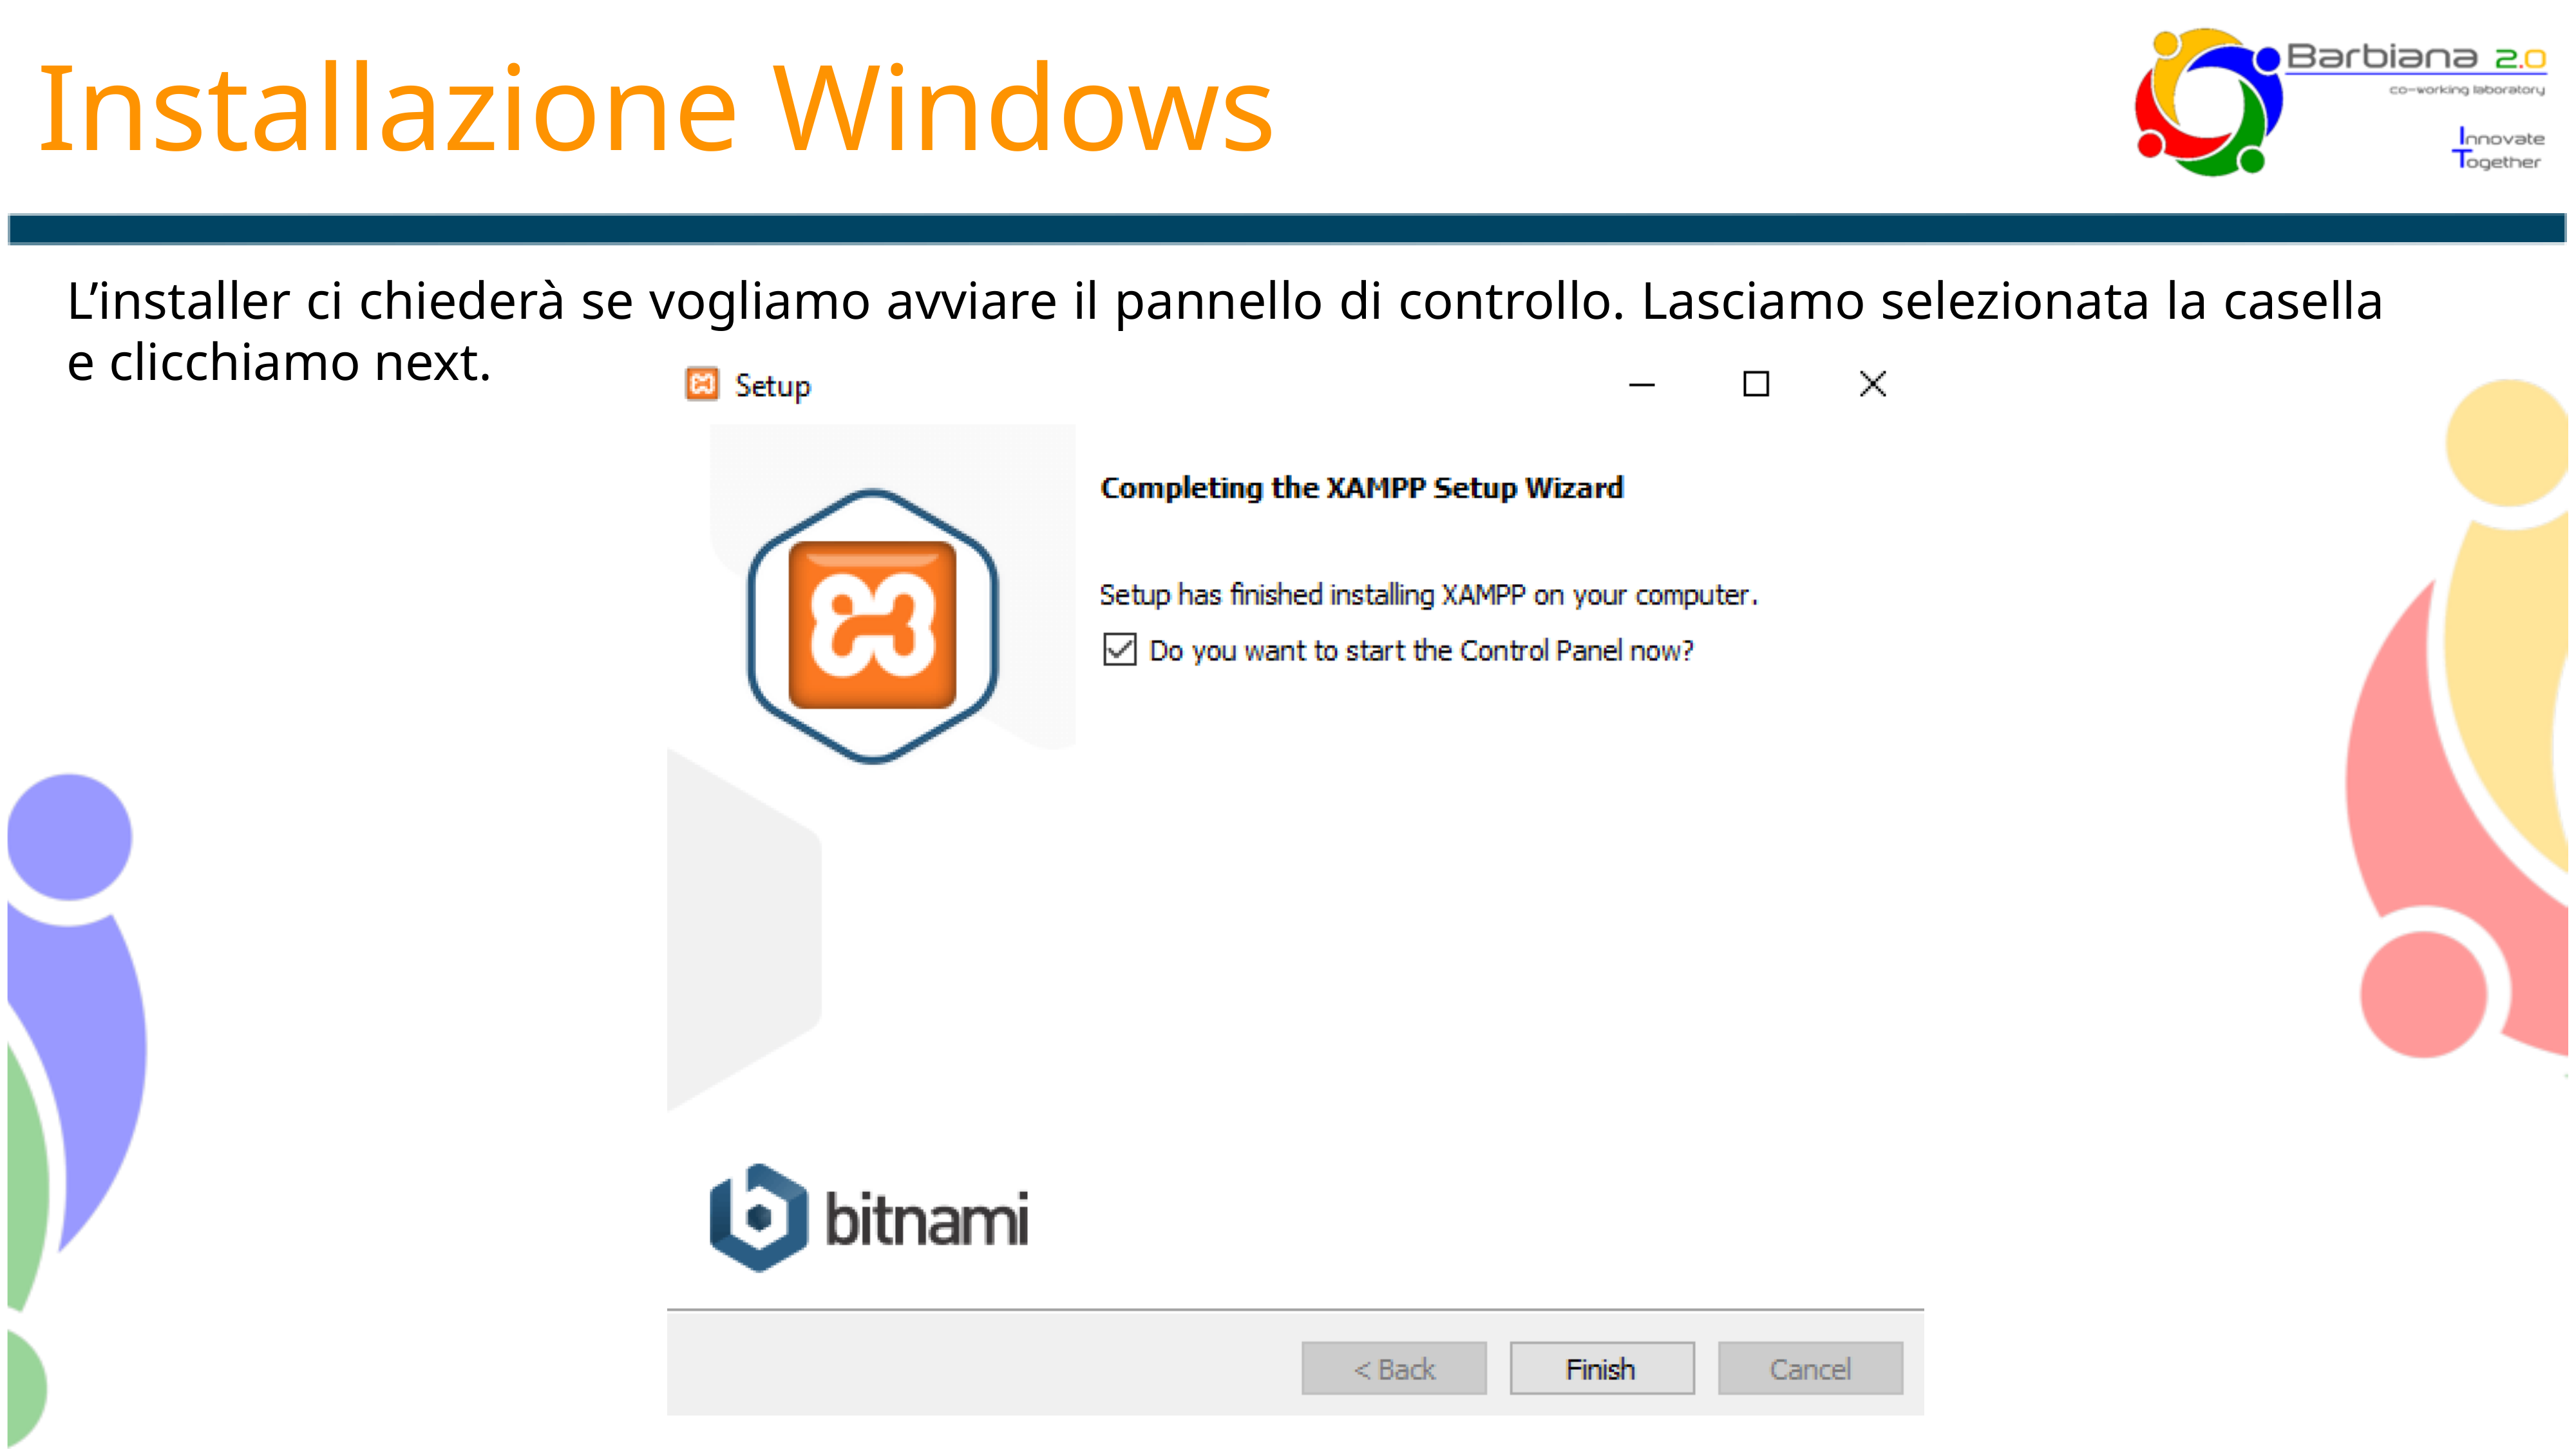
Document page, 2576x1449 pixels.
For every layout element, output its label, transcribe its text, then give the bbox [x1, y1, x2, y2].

picture [7, 645, 158, 1449]
picture [2121, 364, 2568, 1238]
title Installazione Windows [31, 25, 2111, 180]
picture [667, 351, 1924, 1416]
picture [2121, 9, 2568, 196]
text_box L’installer ci chiederà se vogliamo avviare il pannello di controllo. Lasciamo selezionata la casella e clicchiamo next. [61, 263, 2392, 396]
picture [8, 213, 2576, 245]
